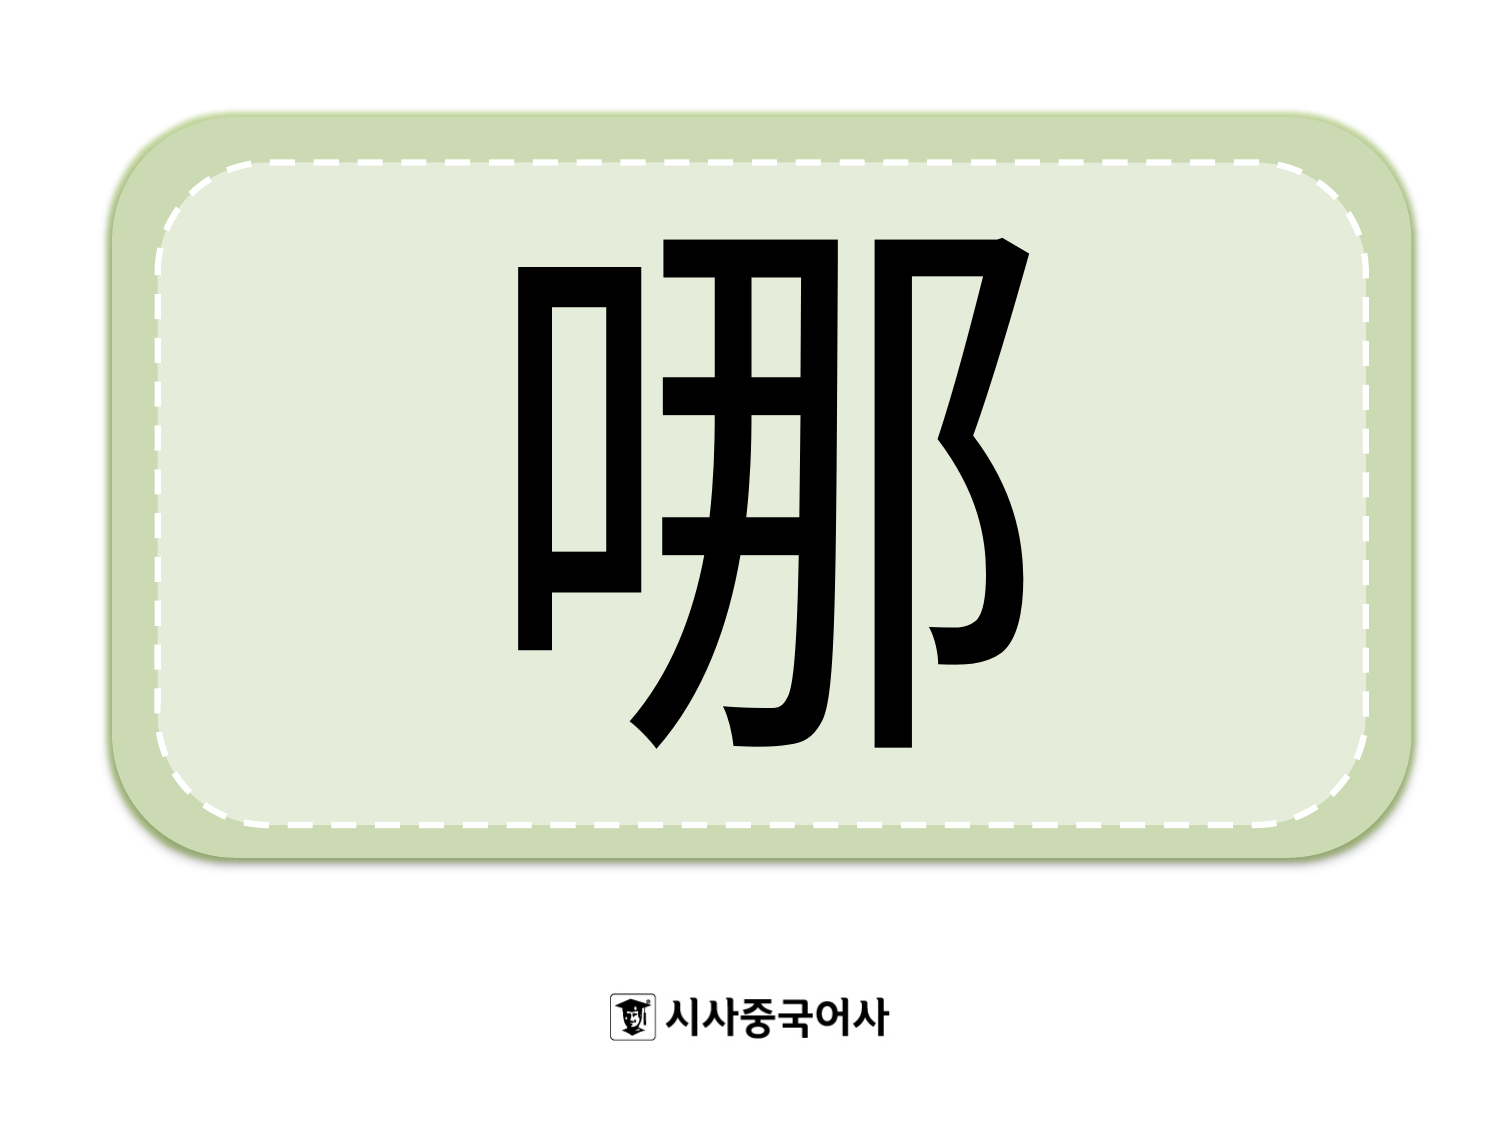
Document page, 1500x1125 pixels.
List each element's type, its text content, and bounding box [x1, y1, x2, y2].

picture [602, 987, 898, 1047]
text_box 哪 [162, 137, 1371, 800]
